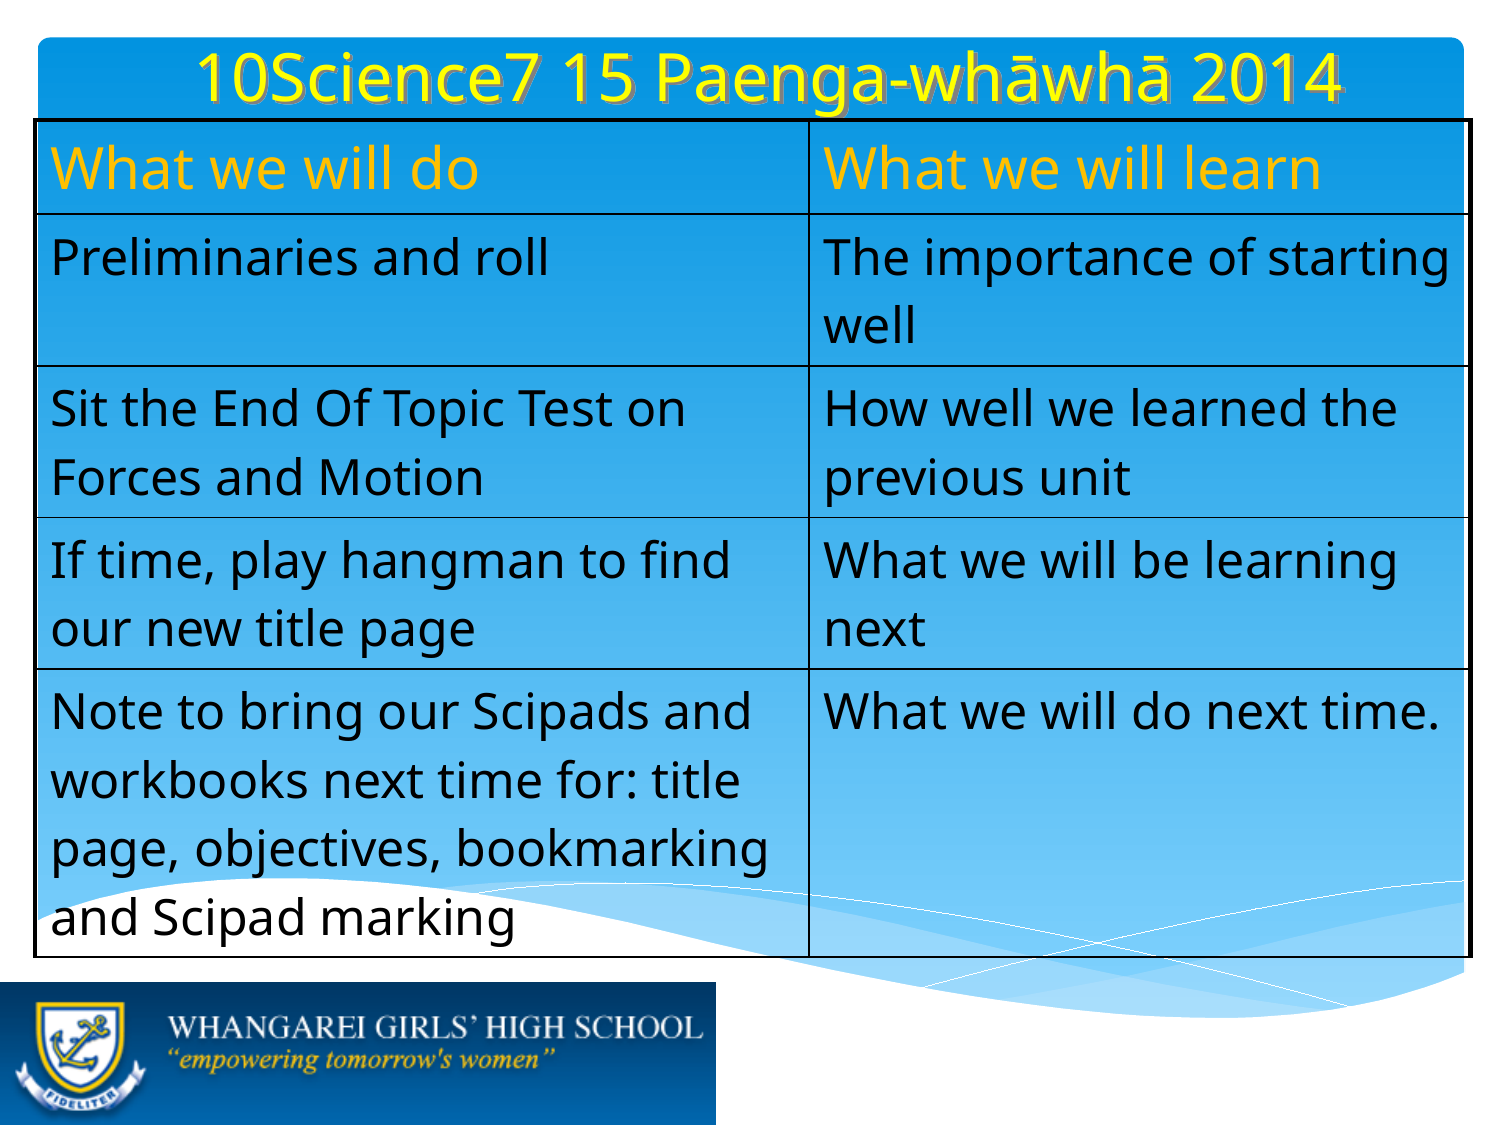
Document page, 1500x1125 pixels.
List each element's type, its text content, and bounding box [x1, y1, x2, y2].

text_box 10Science7 15 Paenga-whāwhā 2014 [162, 24, 1375, 118]
picture [0, 982, 716, 1125]
table_cell Preliminaries and roll [37, 215, 808, 365]
table_cell Sit the End Of Topic Test on Forces and Motion [37, 367, 808, 517]
table_cell What we will do next time. [810, 670, 1468, 956]
table_header What we will do [37, 122, 808, 213]
table_cell The importance of starting well [810, 215, 1468, 365]
table_header What we will learn [810, 122, 1468, 213]
table_cell Note to bring our Scipads and workbooks next time for: title page, objectives, bookmarking and Scipad marking [37, 670, 808, 956]
table_cell How well we learned the previous unit [810, 367, 1468, 517]
table_cell What we will be learning next [810, 518, 1468, 668]
table_cell If time, play hangman to find our new title page [37, 518, 808, 668]
